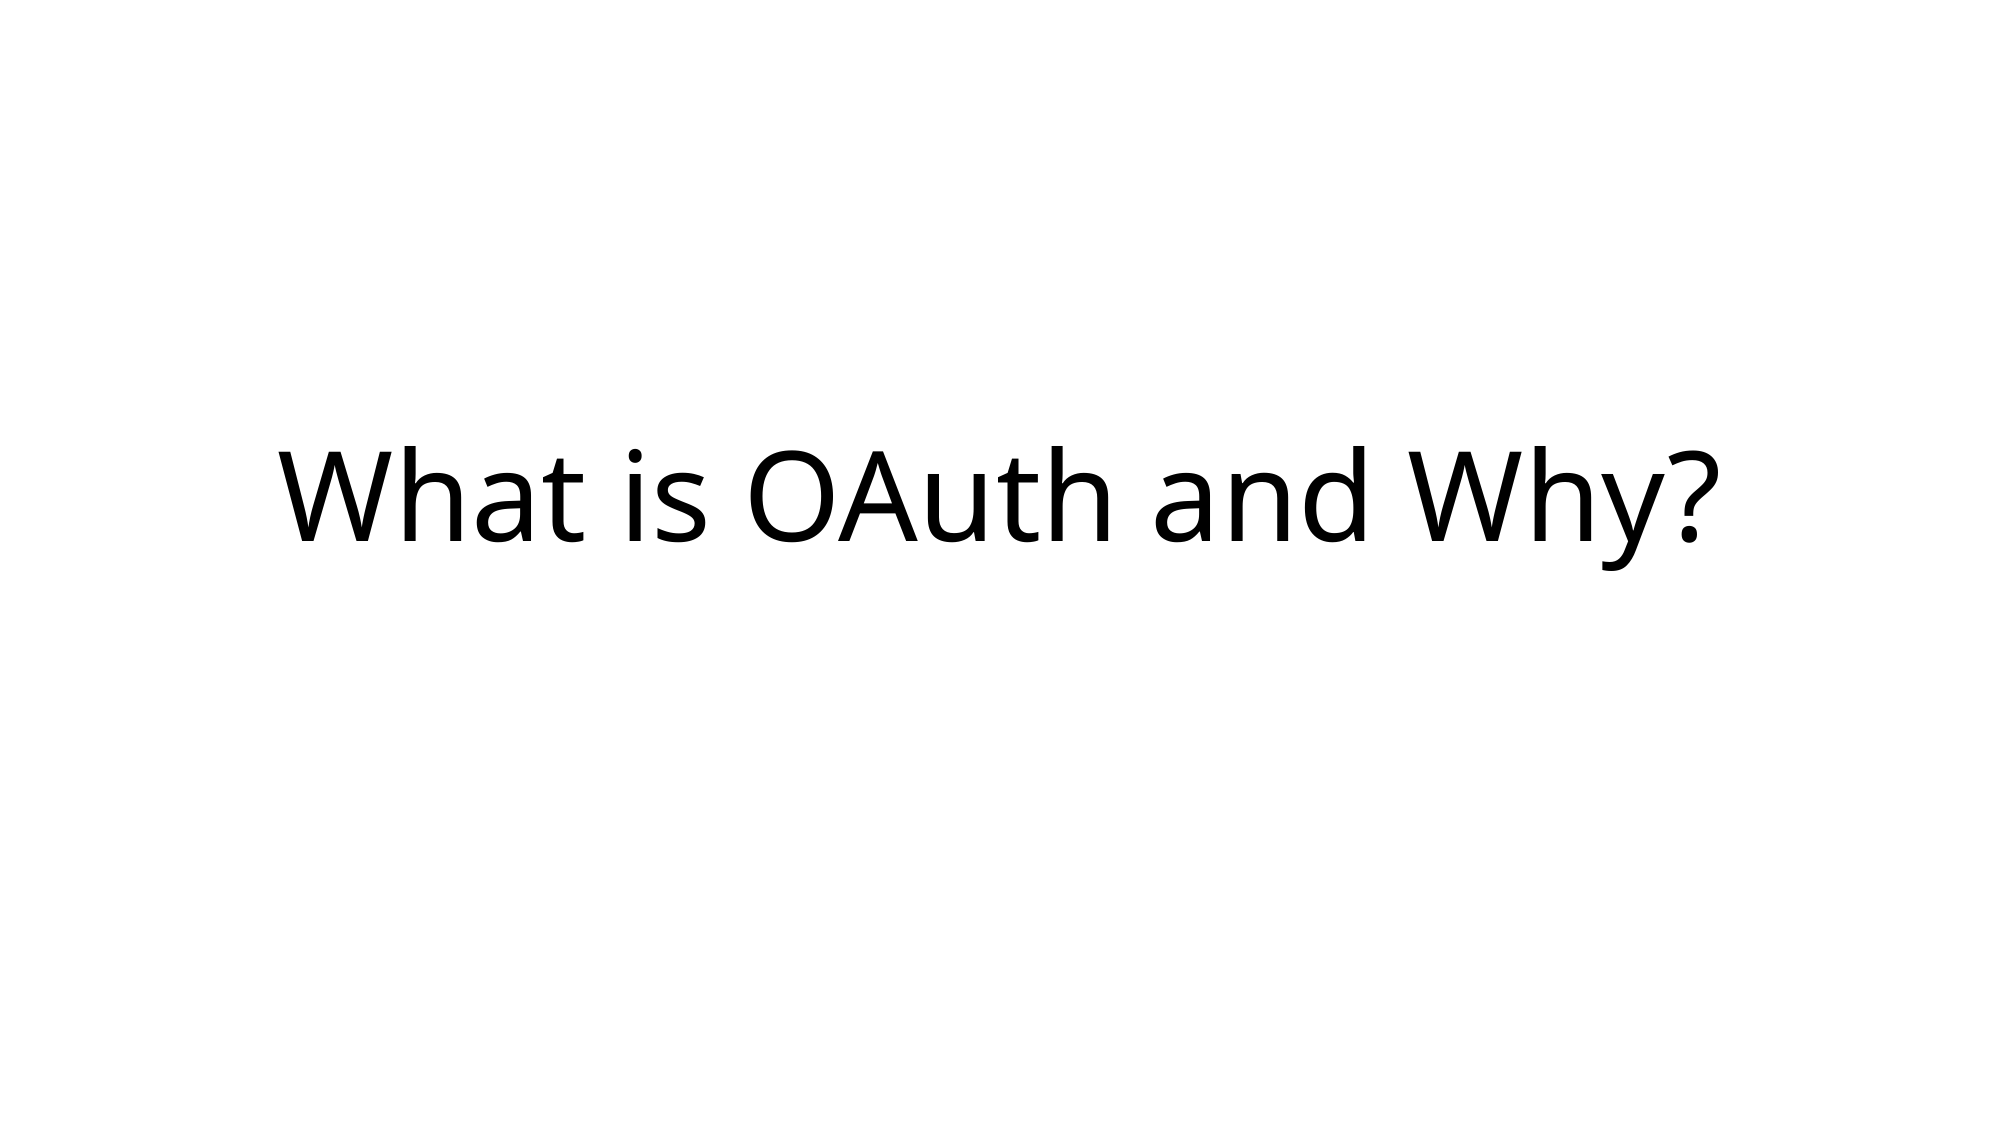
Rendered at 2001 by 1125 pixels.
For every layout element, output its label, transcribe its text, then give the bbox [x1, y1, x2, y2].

title What is OAuth and Why? [249, 184, 1750, 576]
